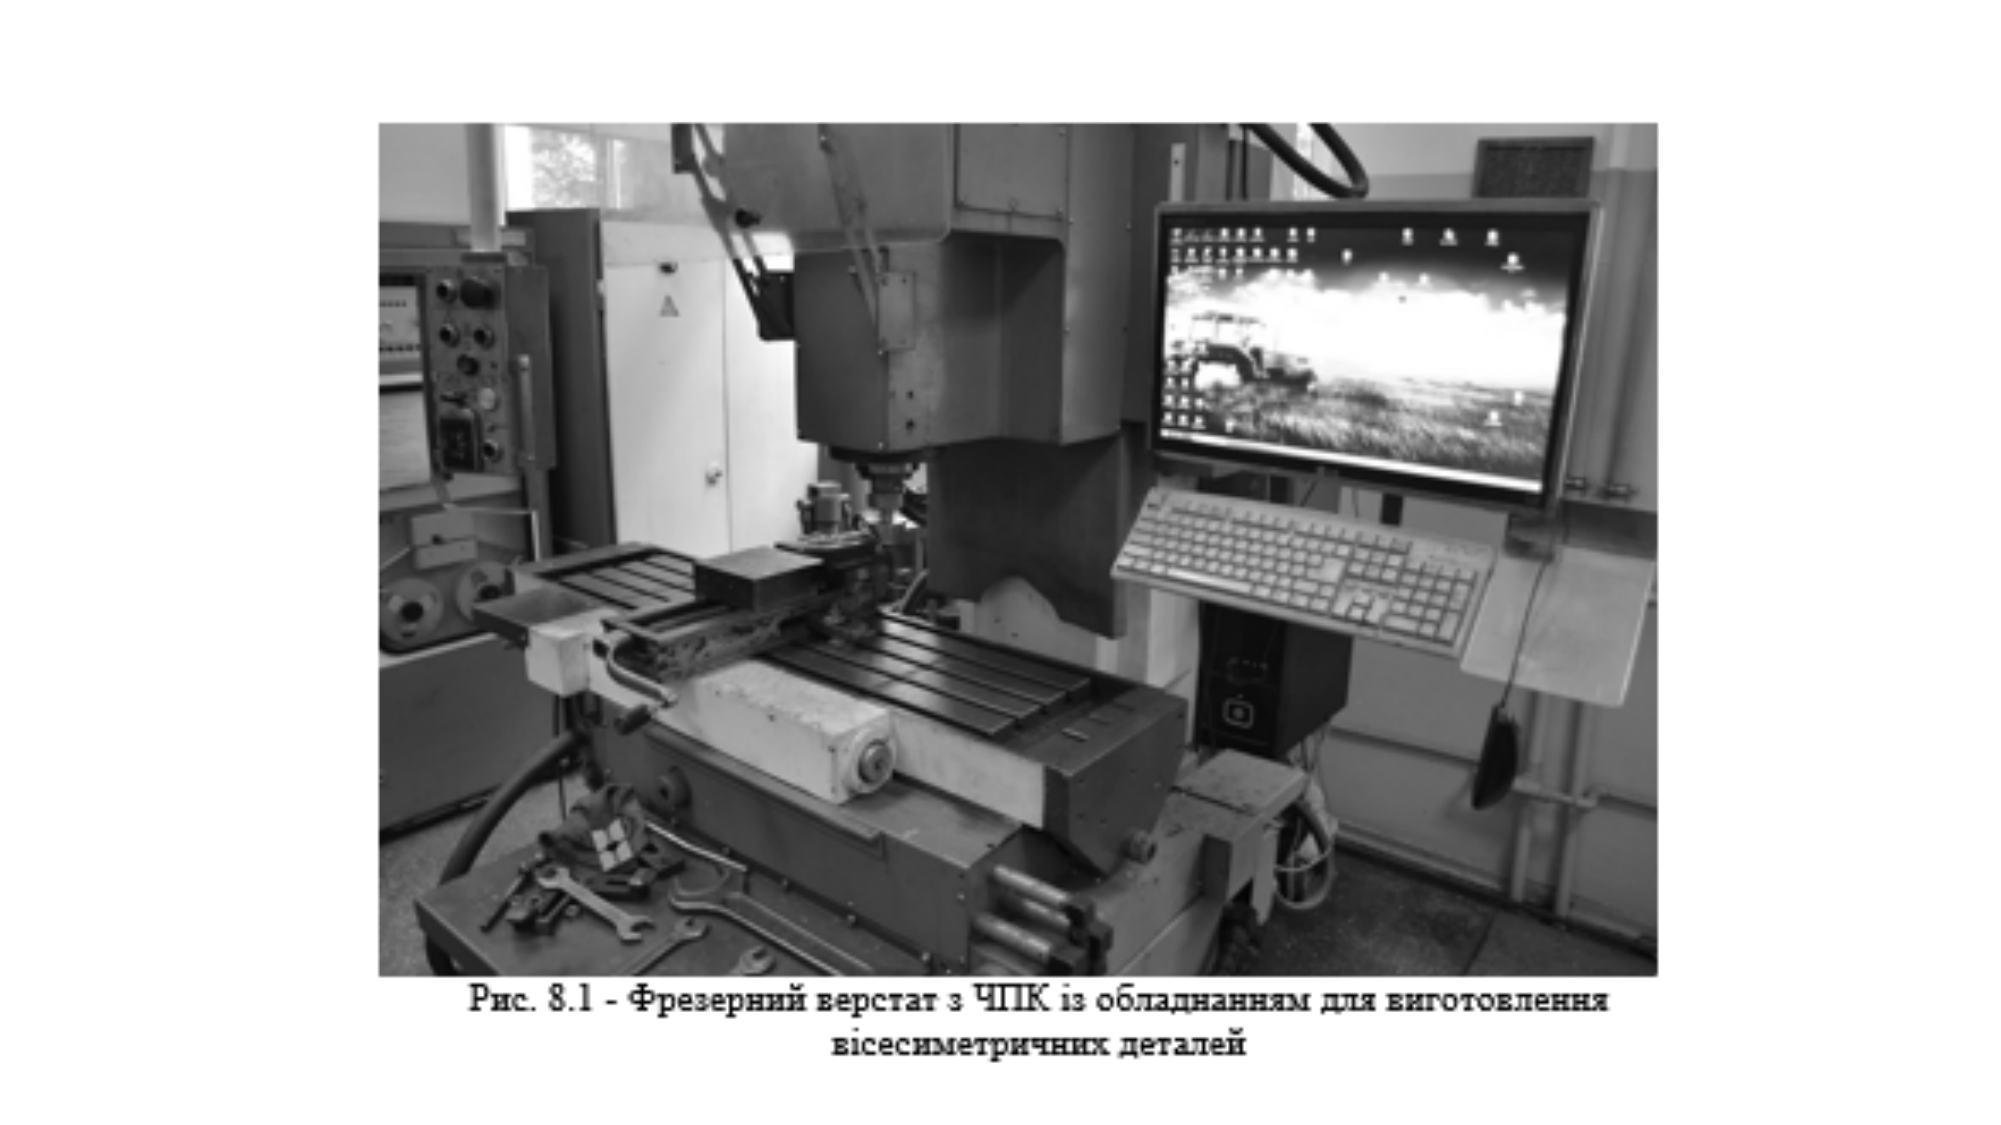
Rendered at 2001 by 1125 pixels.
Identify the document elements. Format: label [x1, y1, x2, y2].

picture [346, 80, 1693, 1080]
